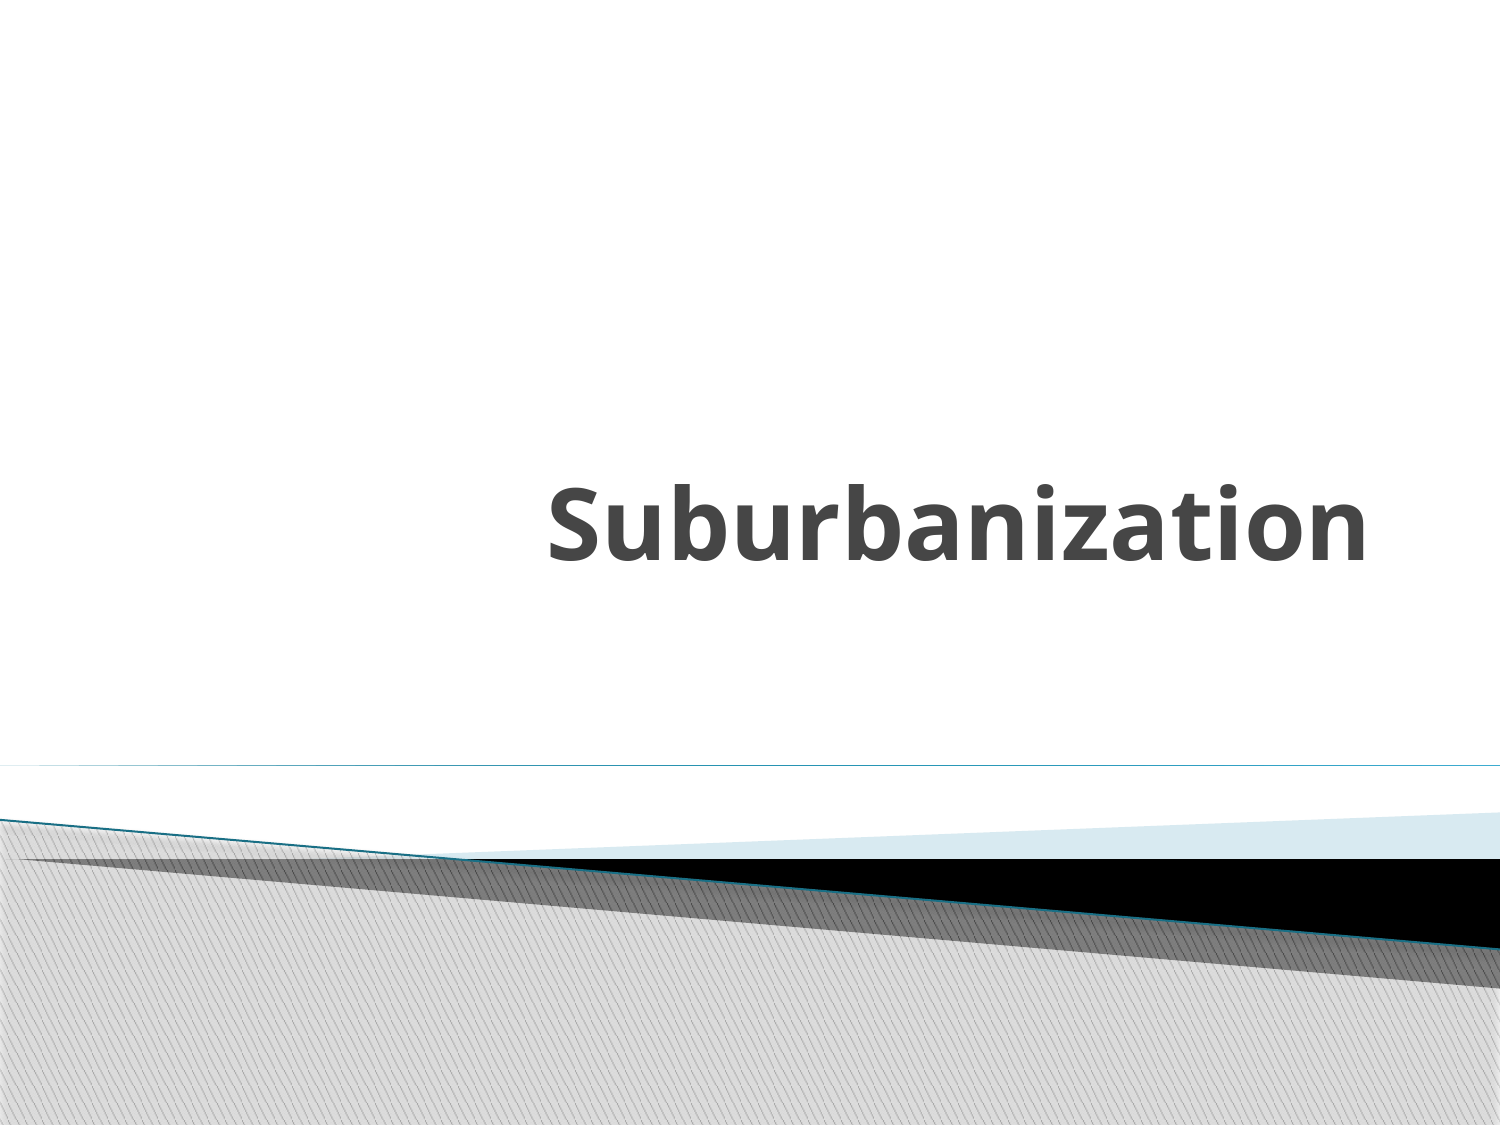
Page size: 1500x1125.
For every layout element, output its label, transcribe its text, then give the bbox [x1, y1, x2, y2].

picture [5, 859, 1500, 989]
title Suburbanization [112, 287, 1388, 588]
